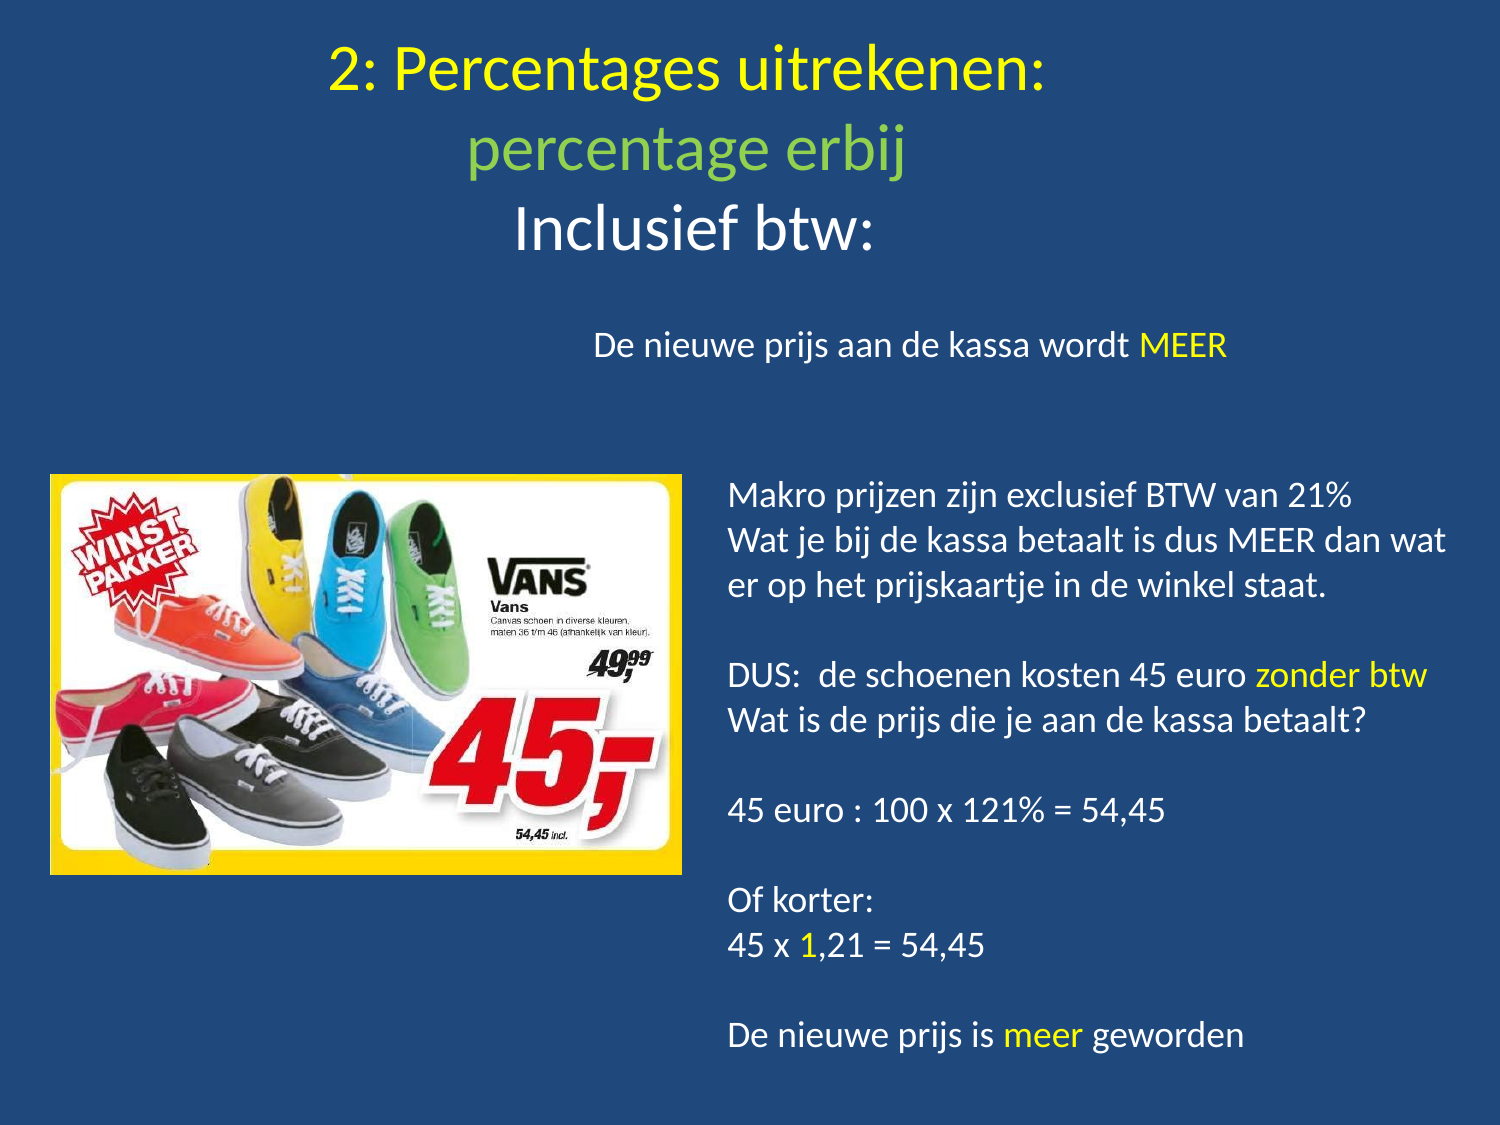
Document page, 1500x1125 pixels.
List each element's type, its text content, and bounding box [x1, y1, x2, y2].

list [49, 474, 682, 876]
title 2: Percentages uitrekenen: percentage erbij Inclusief btw: [212, 24, 1163, 263]
text_box De nieuwe prijs aan de kassa wordt MEER [578, 312, 1243, 373]
text_box Makro prijzen zijn exclusief BTW van 21% Wat je bij de kassa betaalt is dus MEER dan wat er op het prijskaartje in de winkel staat. DUS: de schoenen kosten 45 euro zonder btw Wat is de prijs die je aan de kassa betaalt? 45 euro : 100 x 121% = 54,45 Of korter: 45 x 1,21 = 54,45 De nieuwe prijs is meer geworden [712, 462, 1463, 1063]
